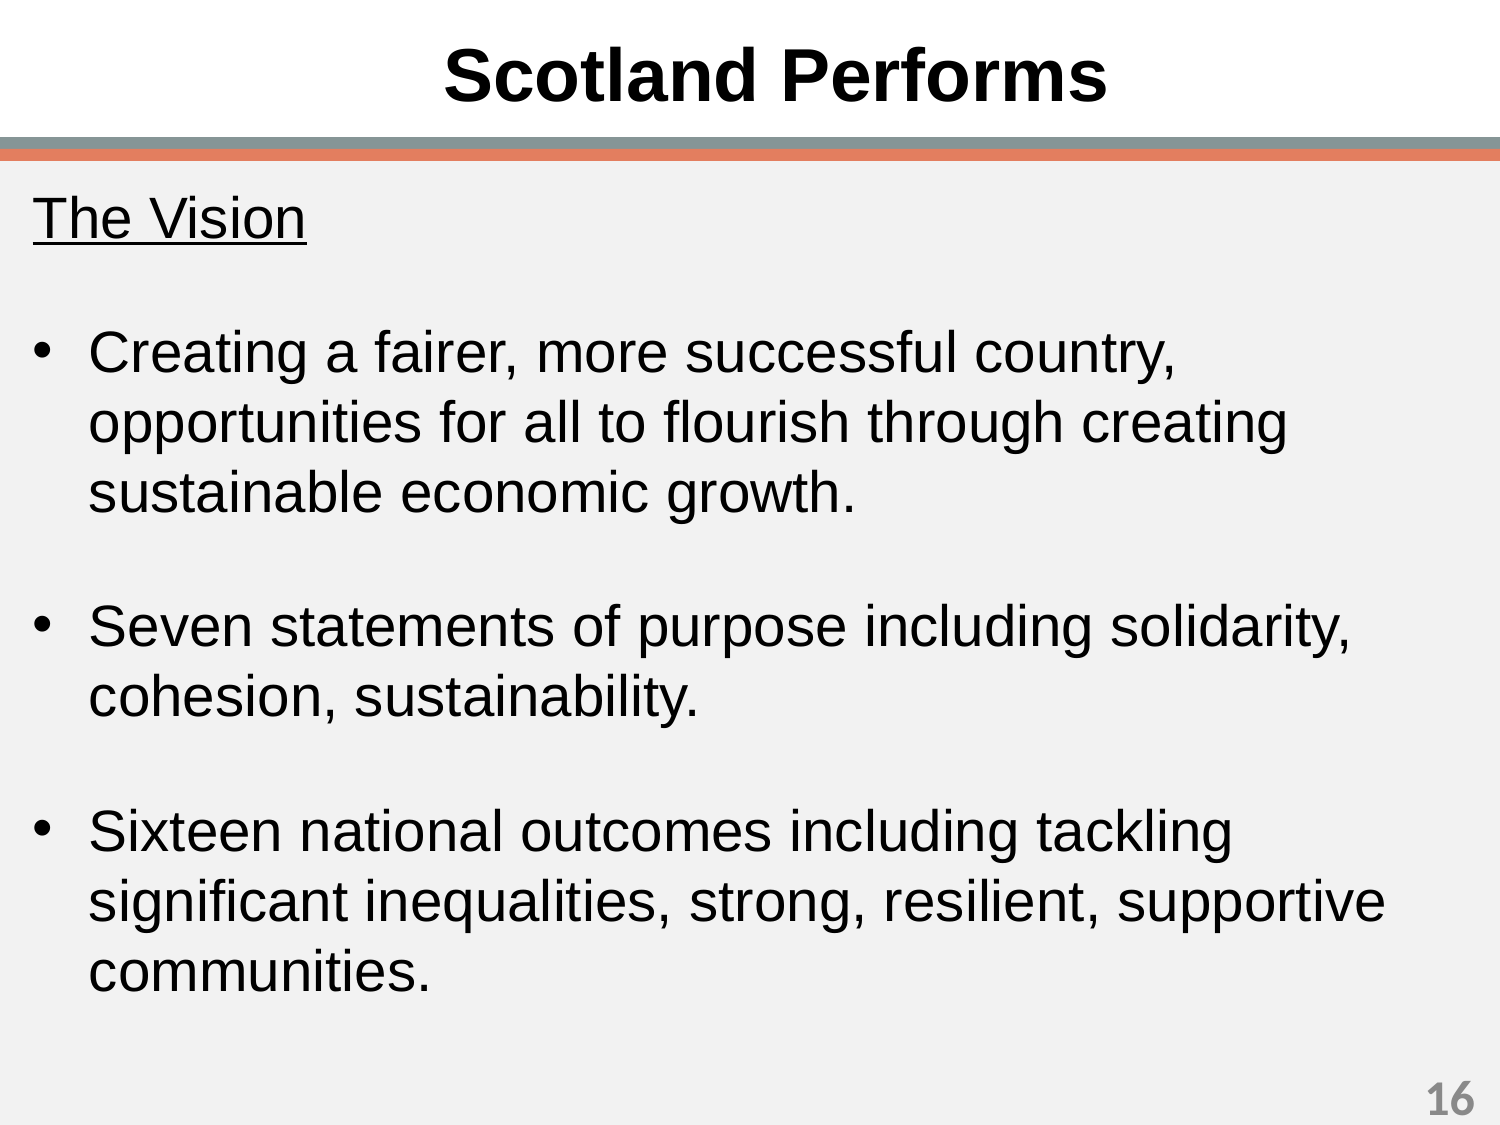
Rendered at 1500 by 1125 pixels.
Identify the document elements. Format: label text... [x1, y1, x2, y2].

slide_number 15 [1139, 1065, 1490, 1125]
title Scotland Performs [112, 12, 1463, 131]
list The Vision Creating a fairer, more successful country, opportunities for all to flourish through creating sustainable economic growth. Seven statements of purpose including solidarity, cohesion, sustainability. Sixteen national outcomes including tackling significant inequalities, strong, resilient, supportive communities. [17, 172, 1490, 1125]
